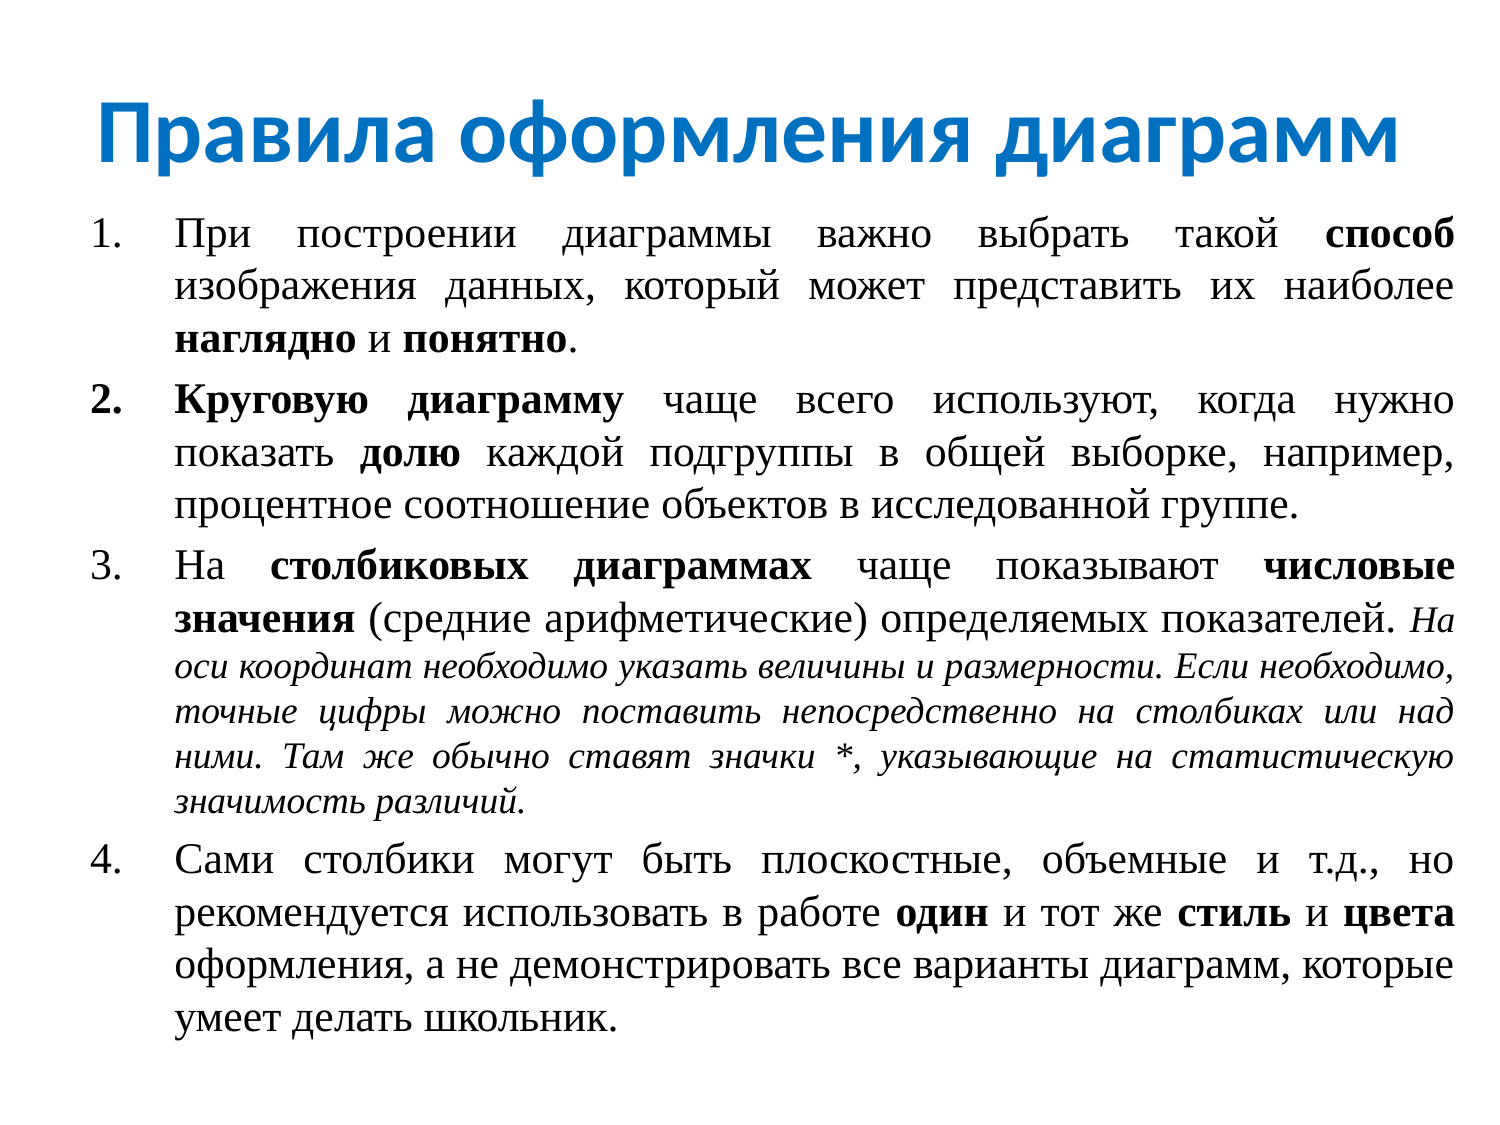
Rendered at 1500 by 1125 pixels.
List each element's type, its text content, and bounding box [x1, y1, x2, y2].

list При построении диаграммы важно выбрать такой способ изображения данных, который может представить их наиболее наглядно и понятно. Круговую диаграмму чаще всего используют, когда нужно показать долю каждой подгруппы в общей выборке, например, процентное соотношение объектов в исследованной группе. На столбиковых диаграммах чаще показывают числовые значения (средние арифметические) определяемых показателей. На оси координат необходимо указать величины и размерности. Если необходимо, точные цифры можно поставить непосредственно на столбиках или над ними. Там же обычно ставят значки *, указывающие на статистическую значимость различий. Сами столбики могут быть плоскостные, объемные и т.д., но рекомендуется использовать в работе один и тот же стиль и цвета оформления, а не демонстрировать все варианты диаграмм, которые умеет делать школьник. [75, 196, 1471, 1106]
title Правила оформления диаграмм [75, 54, 1425, 196]
